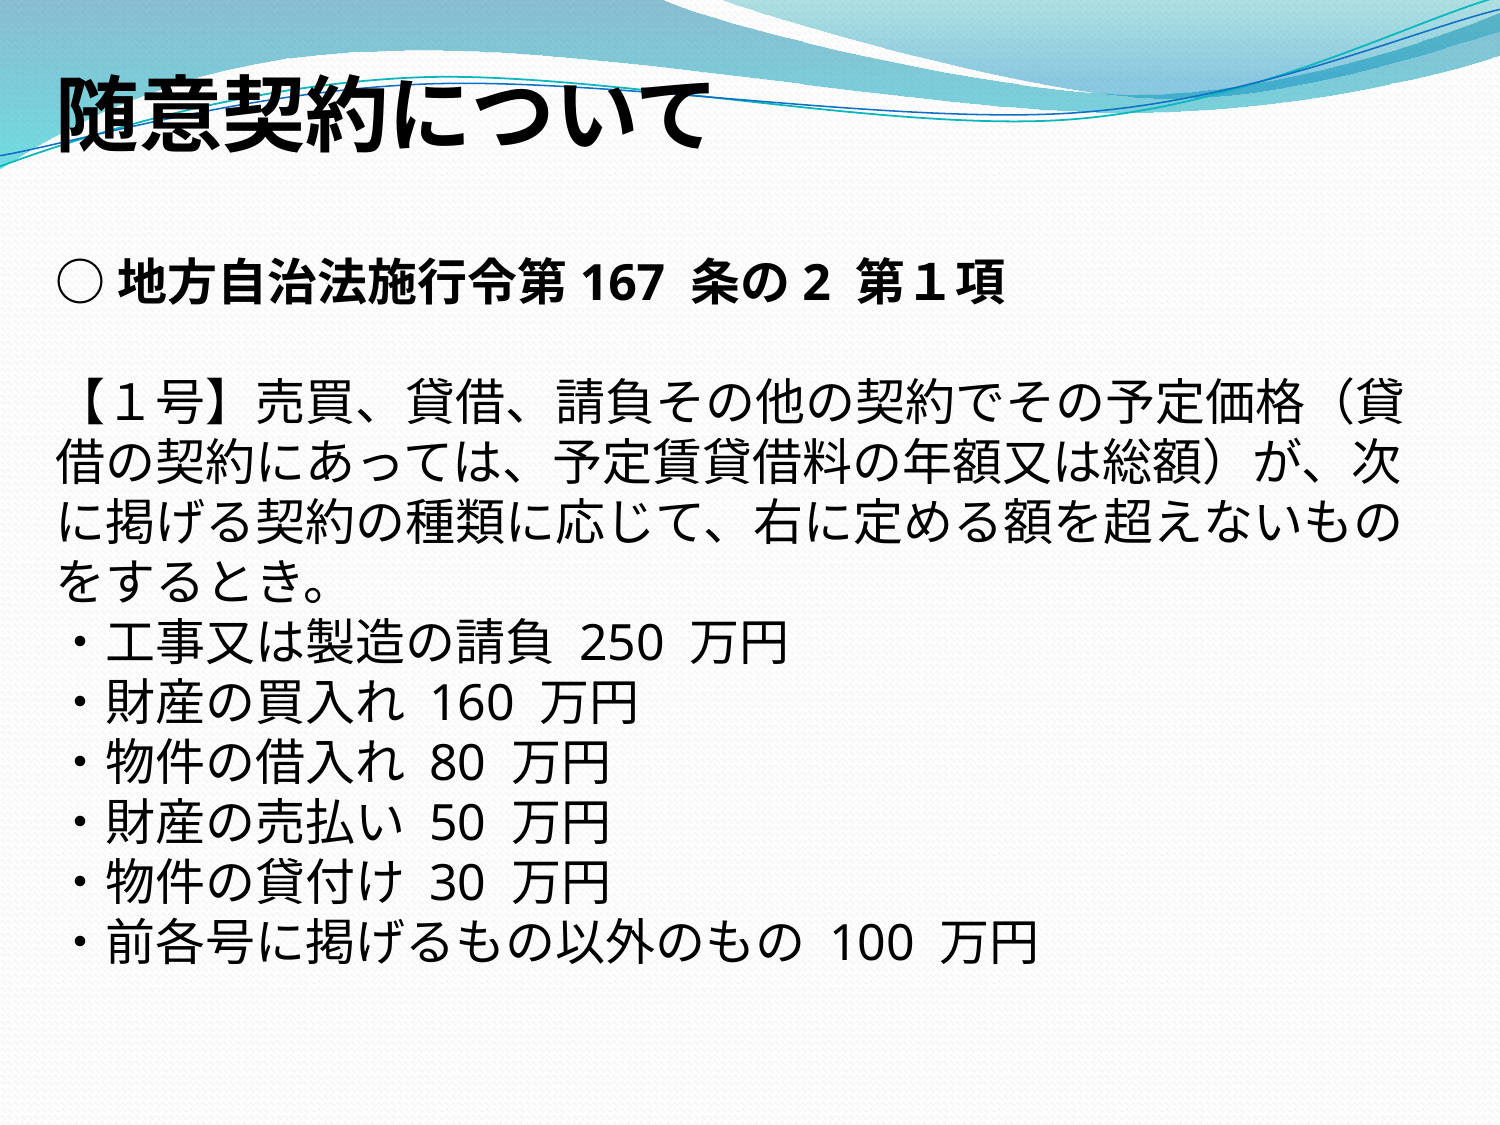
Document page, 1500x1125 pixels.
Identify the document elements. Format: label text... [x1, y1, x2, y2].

text_box 随意契約について [41, 54, 1424, 170]
text_box ○地方自治法施行令第167 条の2 第１項 【１号】売買、貸借、請負その他の契約でその予定価格（貸借の契約にあっては、予定賃貸借料の年額又は総額）が、次に掲げる契約の種類に応じて、右に定める額を超えないもの をするとき。 ・工事又は製造の請負 250 万円 ・財産の買入れ 160 万円 ・物件の借入れ 80 万円 ・財産の売払い 50 万円 ・物件の貸付け 30 万円 ・前各号に掲げるもの以外のもの 100 万円 [41, 243, 1458, 979]
